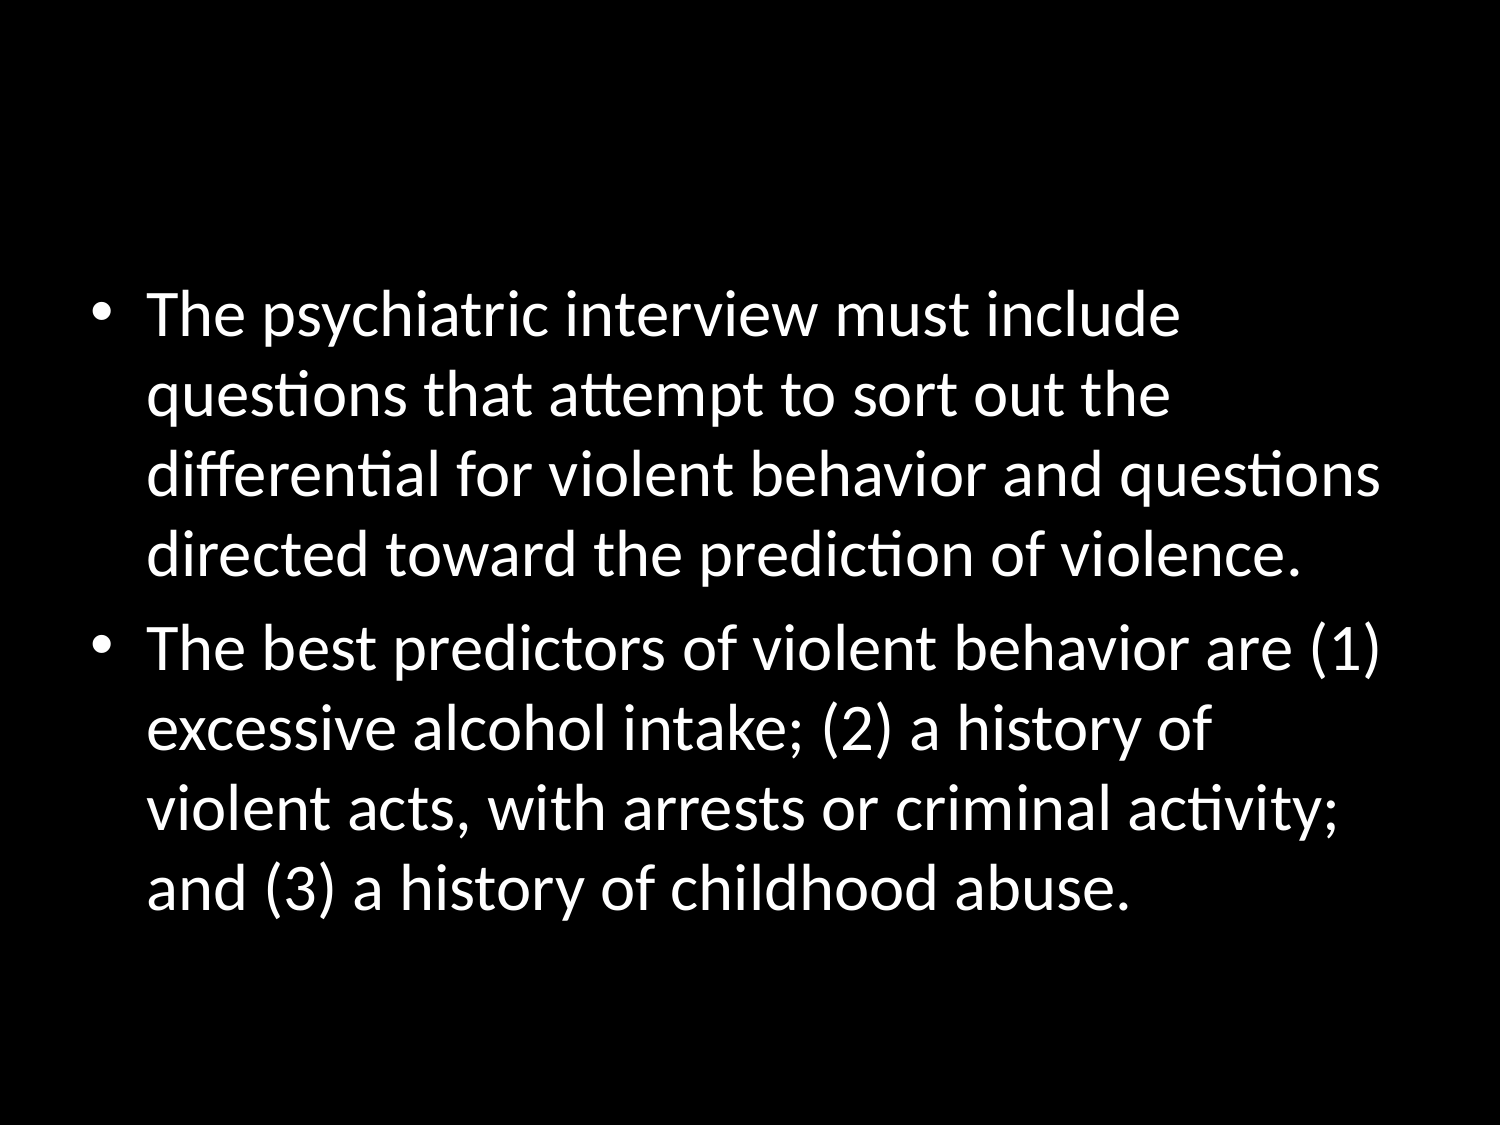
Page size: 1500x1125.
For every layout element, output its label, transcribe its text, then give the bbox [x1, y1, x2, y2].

list The psychiatric interview must include questions that attempt to sort out the differential for violent behavior and questions directed toward the prediction of violence. The best predictors of violent behavior are (1) excessive alcohol intake; (2) a history of violent acts, with arrests or criminal activity; and (3) a history of childhood abuse. [75, 262, 1425, 1005]
